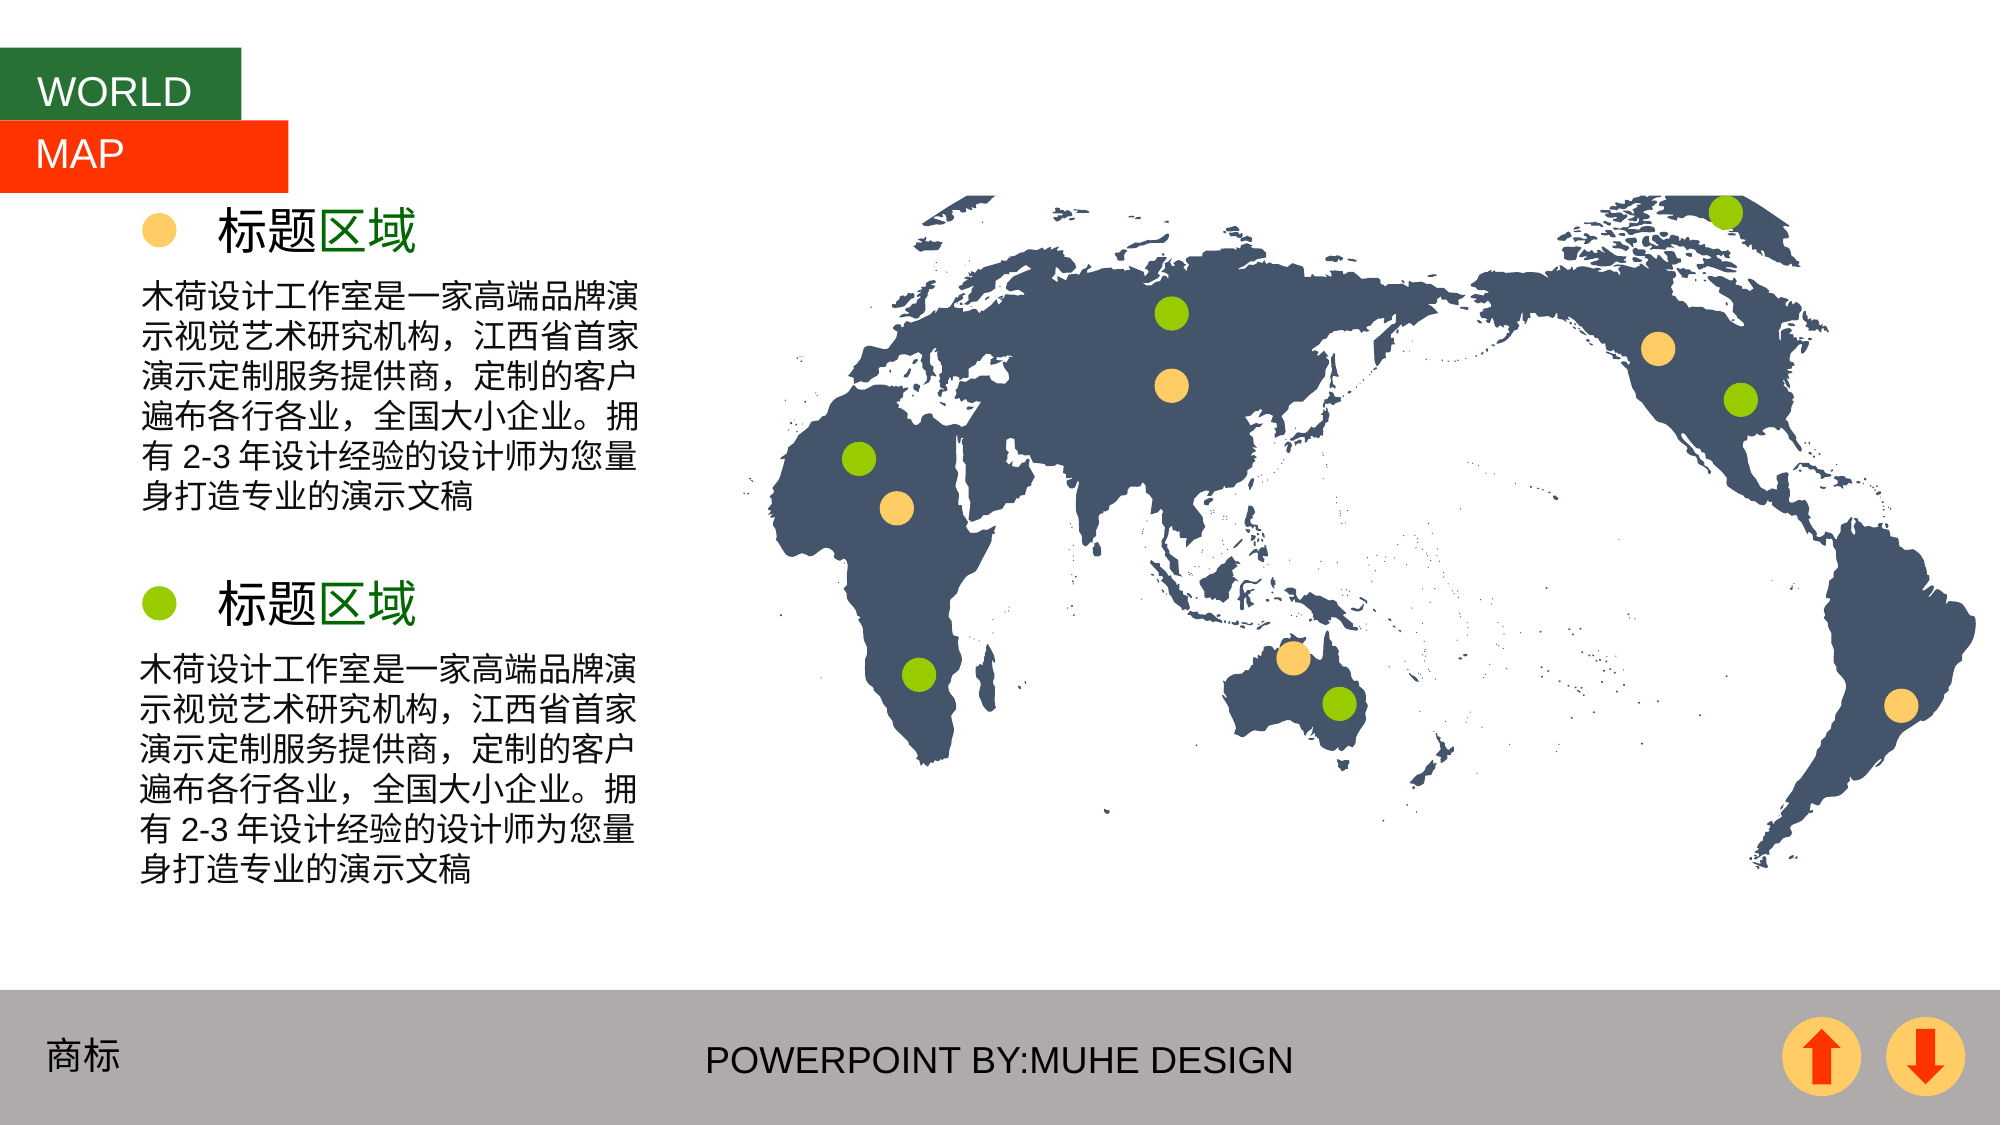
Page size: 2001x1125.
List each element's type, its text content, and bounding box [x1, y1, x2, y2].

text_box [1707, 194, 1745, 231]
text_box 标题区域 [203, 192, 456, 267]
text_box [141, 211, 178, 249]
text_box [840, 440, 878, 478]
text_box 标题区域 [203, 565, 456, 641]
text_box [900, 656, 938, 694]
text_box [1153, 295, 1190, 332]
text_box [1883, 687, 1920, 724]
text_box [1275, 640, 1312, 677]
text_box WORLD [22, 57, 250, 123]
text_box [1640, 330, 1677, 368]
text_box [1153, 367, 1190, 404]
text_box [1722, 381, 1760, 419]
text_box 木荷设计工作室是一家高端品牌演示视觉艺术研究机构，江西省首家演示定制服务提供商，定制的客户遍布各行各业，全国大小企业。拥有2-3年设计经验的设计师为您量身打造专业的演示文稿 [124, 641, 671, 896]
text_box [742, 491, 751, 496]
text_box [748, 476, 755, 484]
text_box [764, 194, 1977, 872]
text_box 木荷设计工作室是一家高端品牌演示视觉艺术研究机构，江西省首家演示定制服务提供商，定制的客户遍布各行各业，全国大小企业。拥有2-3年设计经验的设计师为您量身打造专业的演示文稿 [126, 267, 673, 523]
text_box [1321, 685, 1358, 723]
text_box [141, 585, 178, 622]
text_box MAP [20, 119, 168, 185]
text_box [878, 490, 916, 527]
